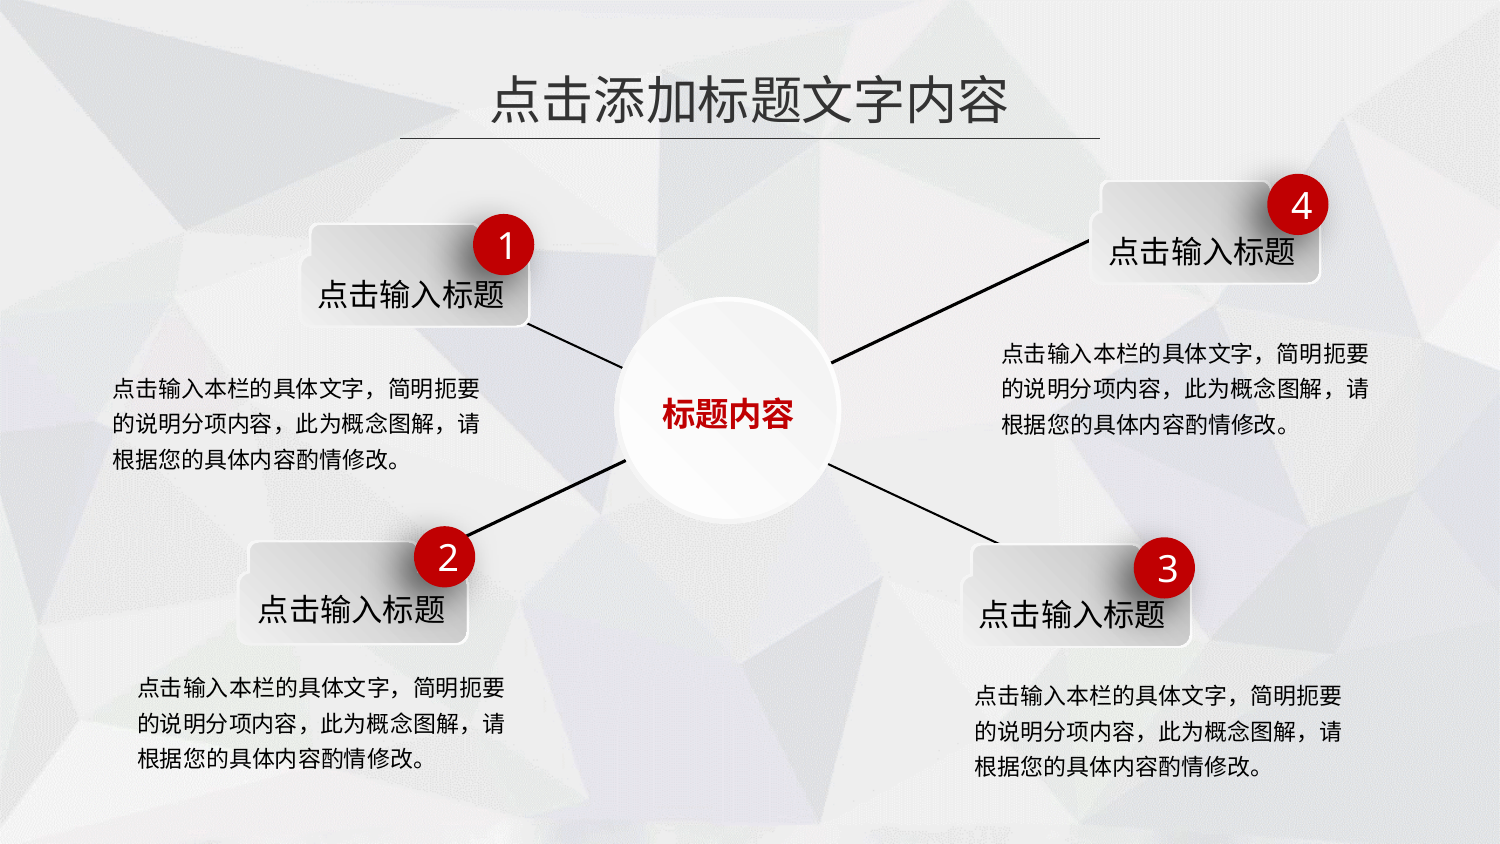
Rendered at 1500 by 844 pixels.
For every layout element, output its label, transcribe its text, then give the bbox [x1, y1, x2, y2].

text_box 4 [1327, 189, 1331, 220]
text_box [959, 543, 1193, 649]
text_box 点击添加标题文字内容 [472, 60, 1028, 135]
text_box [236, 540, 470, 646]
text_box 点击输入本栏的具体文字，简明扼要的说明分项内容，此为概念图解，请根据您的具体内容酌情修改。 [959, 665, 1362, 788]
text_box 点击输入本栏的具体文字，简明扼要的说明分项内容，此为概念图解，请根据您的具体内容酌情修改。 [122, 658, 524, 780]
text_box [1089, 179, 1322, 285]
text_box 点击输入本栏的具体文字，简明扼要的说明分项内容，此为概念图解，请根据您的具体内容酌情修改。 [97, 358, 353, 481]
text_box 点击输入本栏的具体文字，简明扼要的说明分项内容，此为概念图解，请根据您的具体内容酌情修改。 [1113, 323, 1388, 446]
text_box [298, 222, 531, 328]
picture [0, 0, 1500, 844]
text_box 4 [1278, 171, 1318, 178]
text_box 3 [1145, 535, 1183, 541]
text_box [614, 296, 842, 524]
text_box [358, 231, 1108, 588]
text_box 1 [480, 211, 527, 221]
